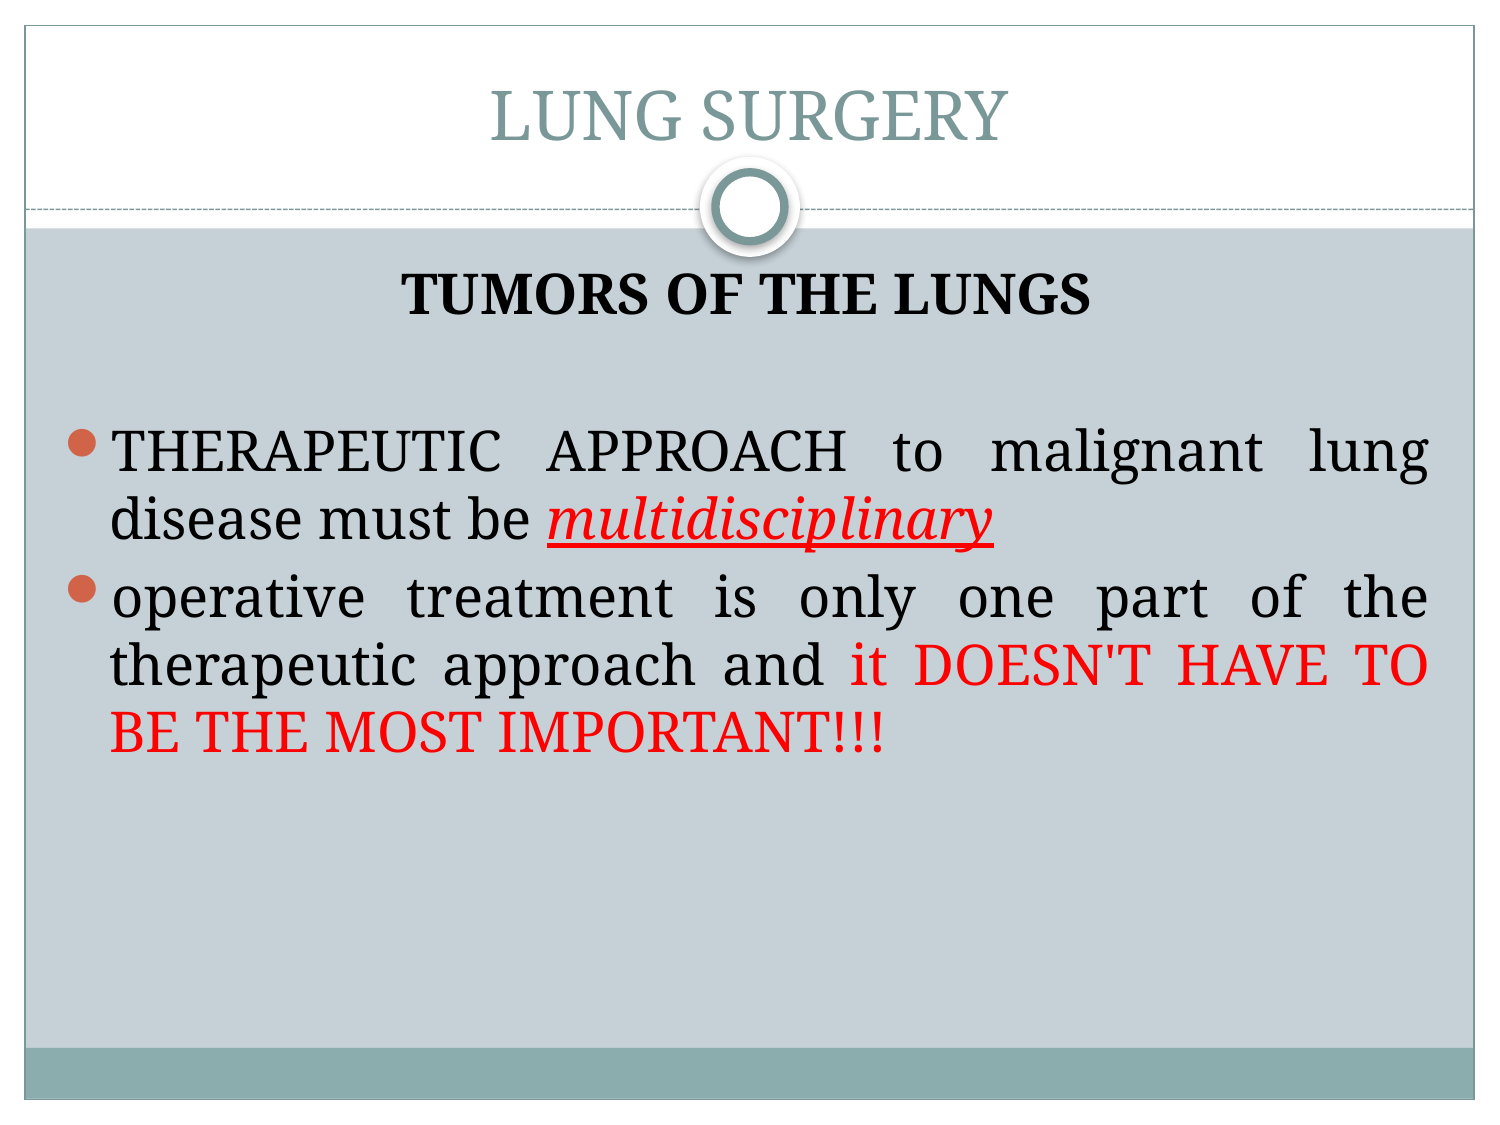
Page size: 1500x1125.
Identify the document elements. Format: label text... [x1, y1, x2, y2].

list TUMORS OF THE LUNGS THERAPEUTIC APPROACH to malignant lung disease must be multidisciplinary operative treatment is only one part of the therapeutic approach and it DOESN'T HAVE TO BE THE MOST IMPORTANT!!! [49, 250, 1445, 1001]
title LUNG SURGERY [49, 37, 1450, 162]
